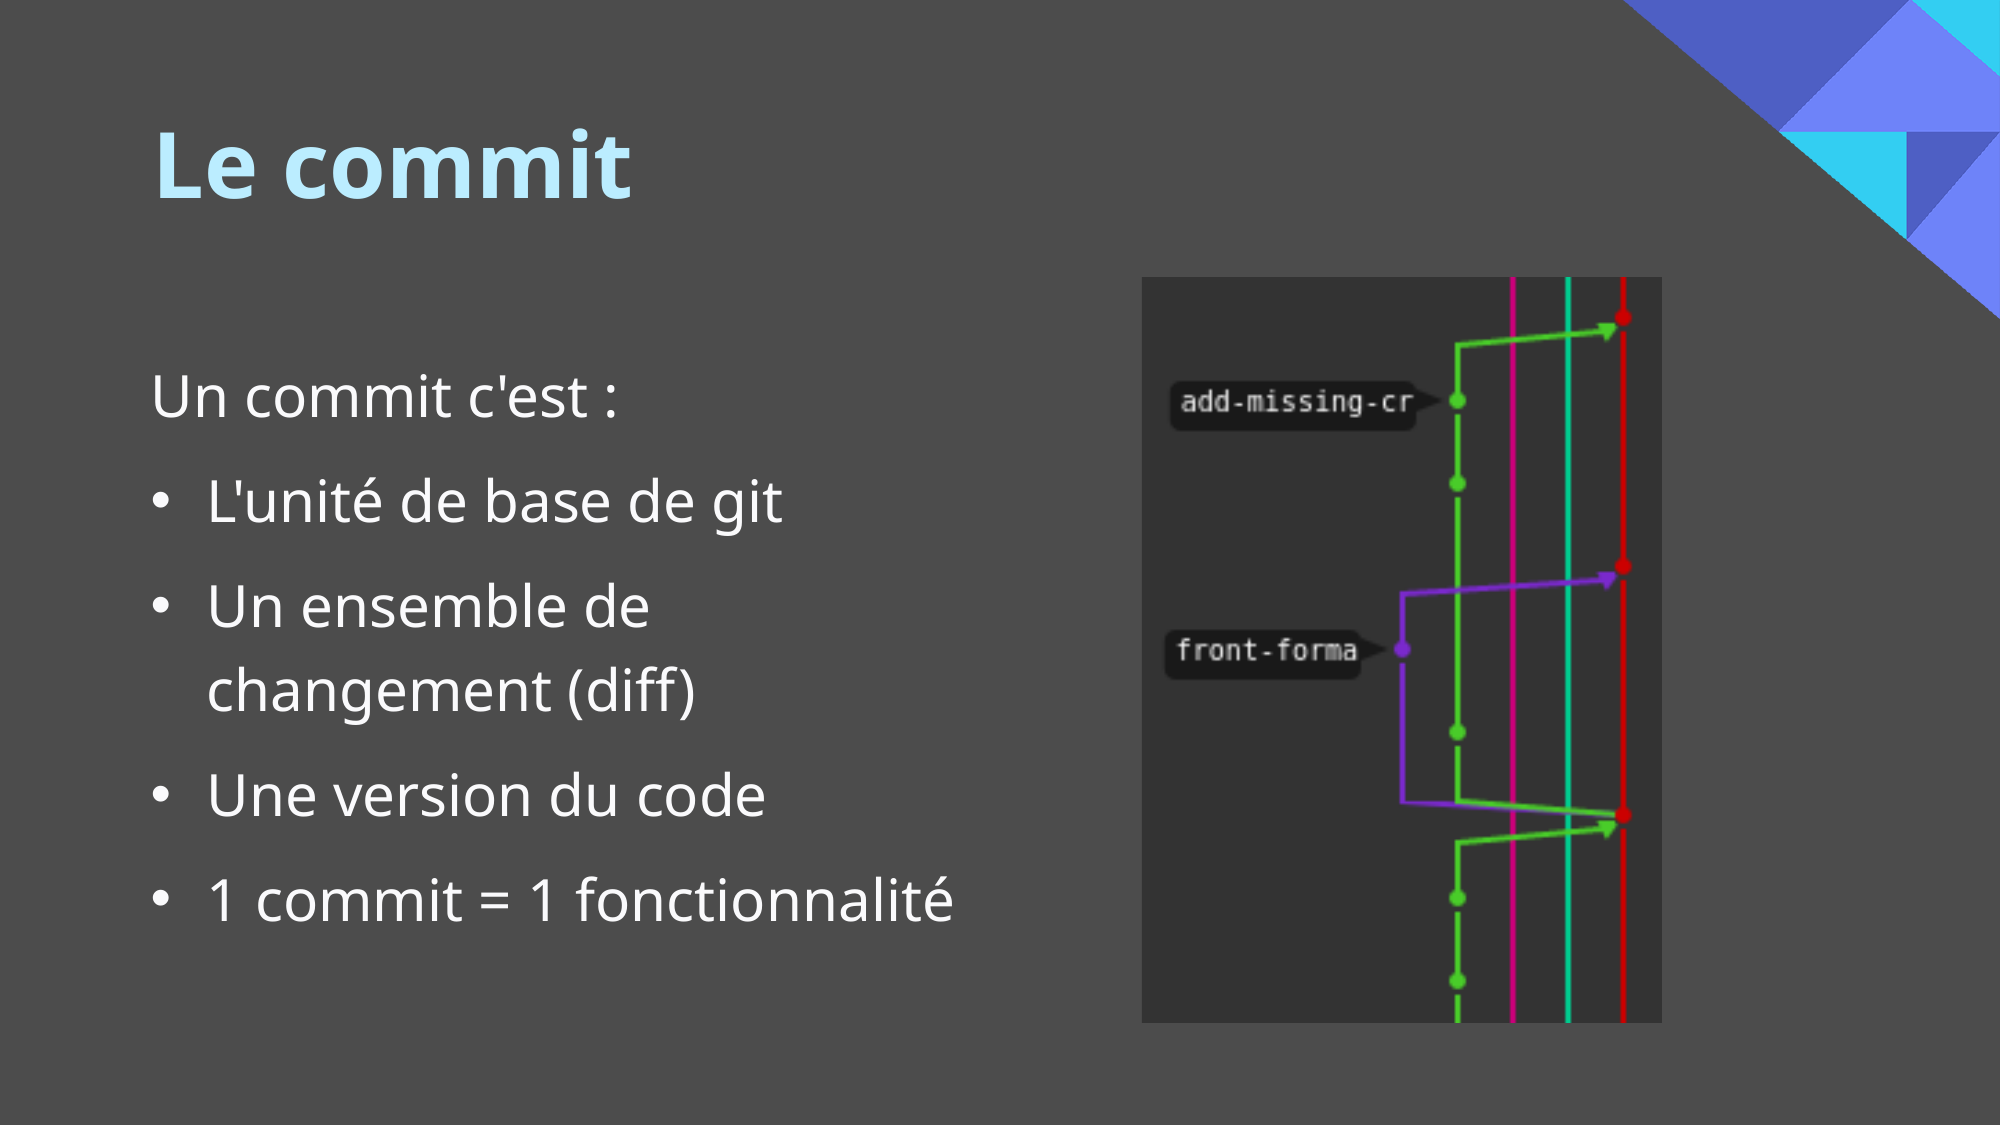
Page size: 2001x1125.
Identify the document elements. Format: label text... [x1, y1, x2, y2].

title Le commit [137, 59, 1863, 278]
picture [1622, 0, 2000, 319]
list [1141, 277, 1662, 1023]
list Un commit c'est : L'unité de base de git Un ensemble de changement (diff) Une version du code 1 commit = 1 fonctionnalité [135, 338, 986, 1052]
